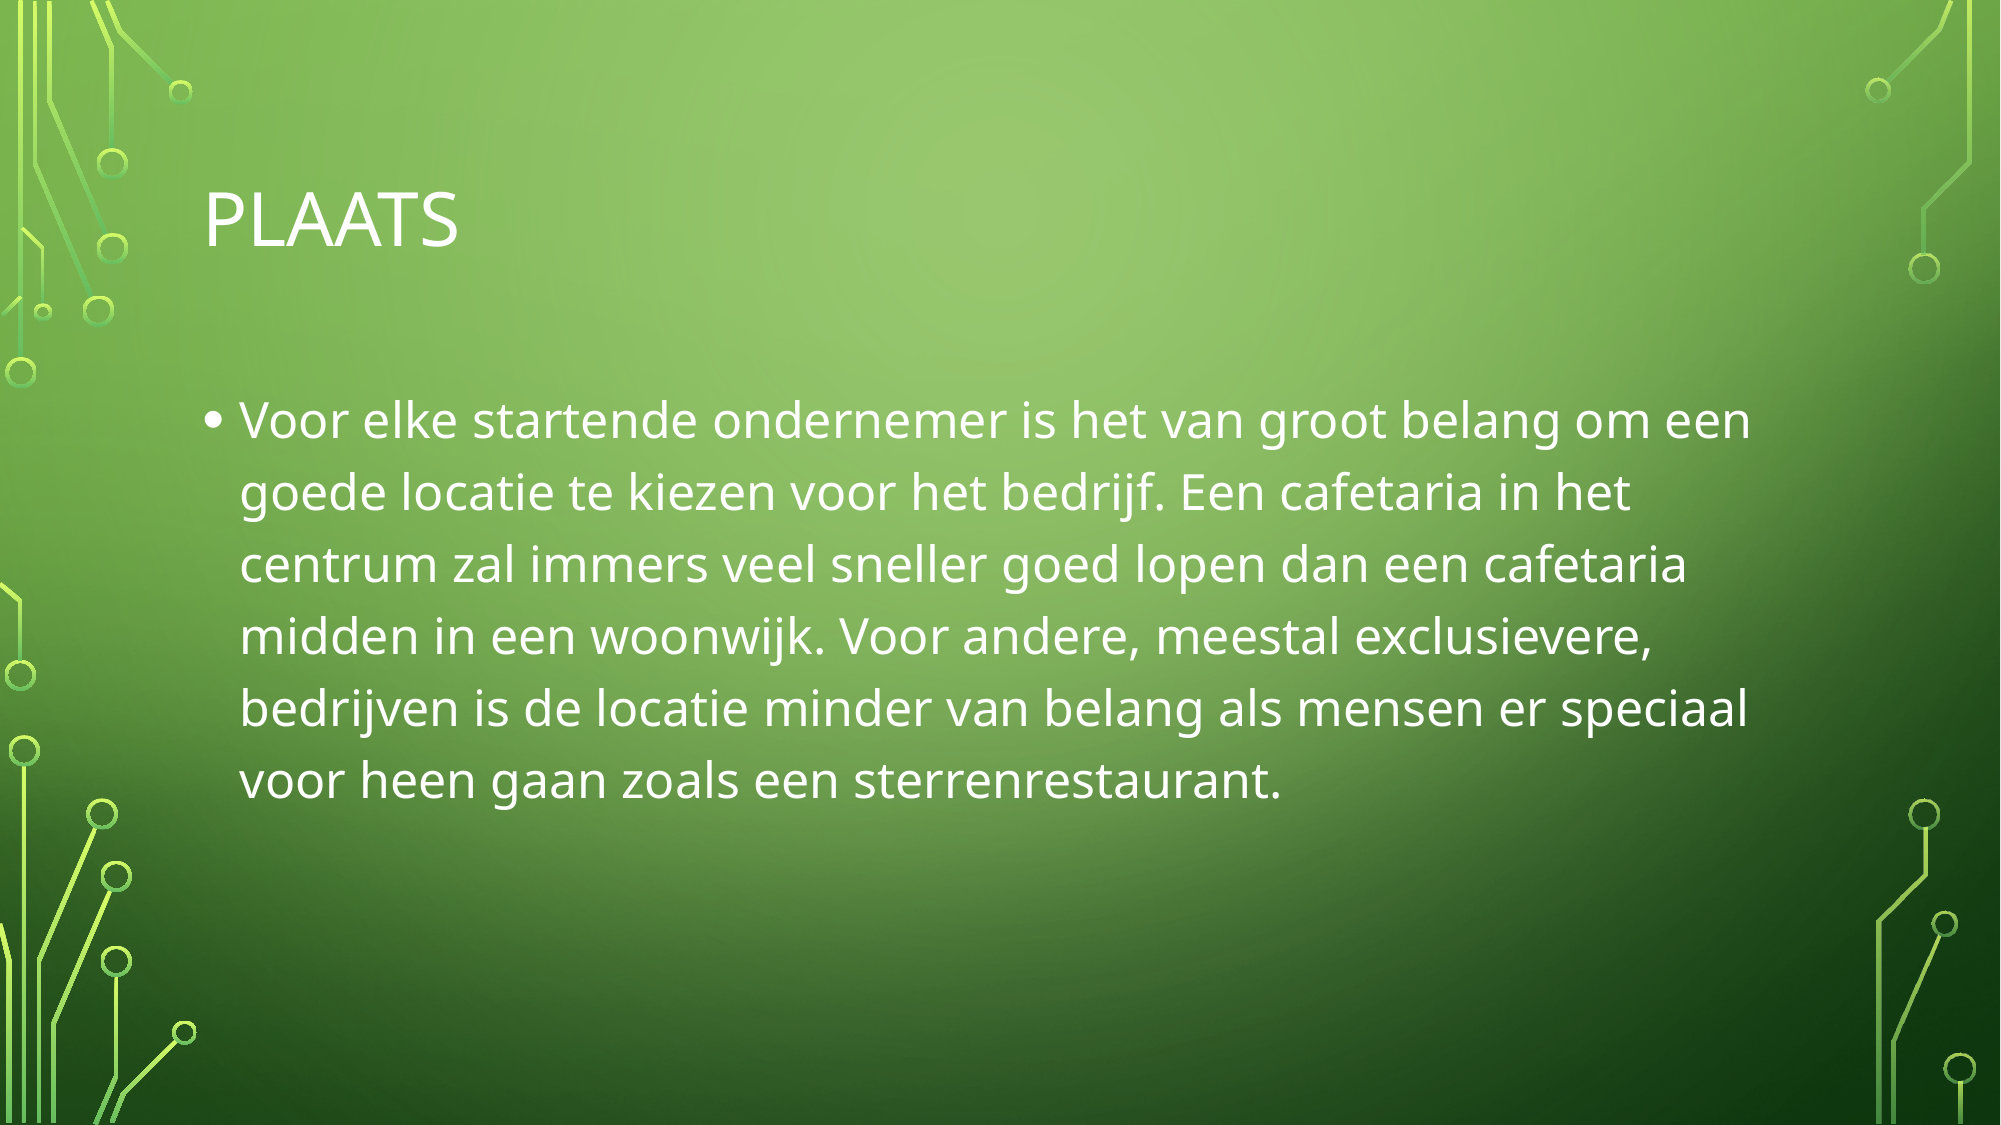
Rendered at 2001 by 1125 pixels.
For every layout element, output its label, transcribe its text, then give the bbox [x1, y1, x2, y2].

title Plaats [187, 101, 1813, 344]
list Voor elke startende ondernemer is het van groot belang om een goede locatie te kiezen voor het bedrijf. Een cafetaria in het centrum zal immers veel sneller goed lopen dan een cafetaria midden in een woonwijk. Voor andere, meestal exclusievere, bedrijven is de locatie minder van belang als mensen er speciaal voor heen gaan zoals een sterrenrestaurant. [187, 369, 1813, 950]
